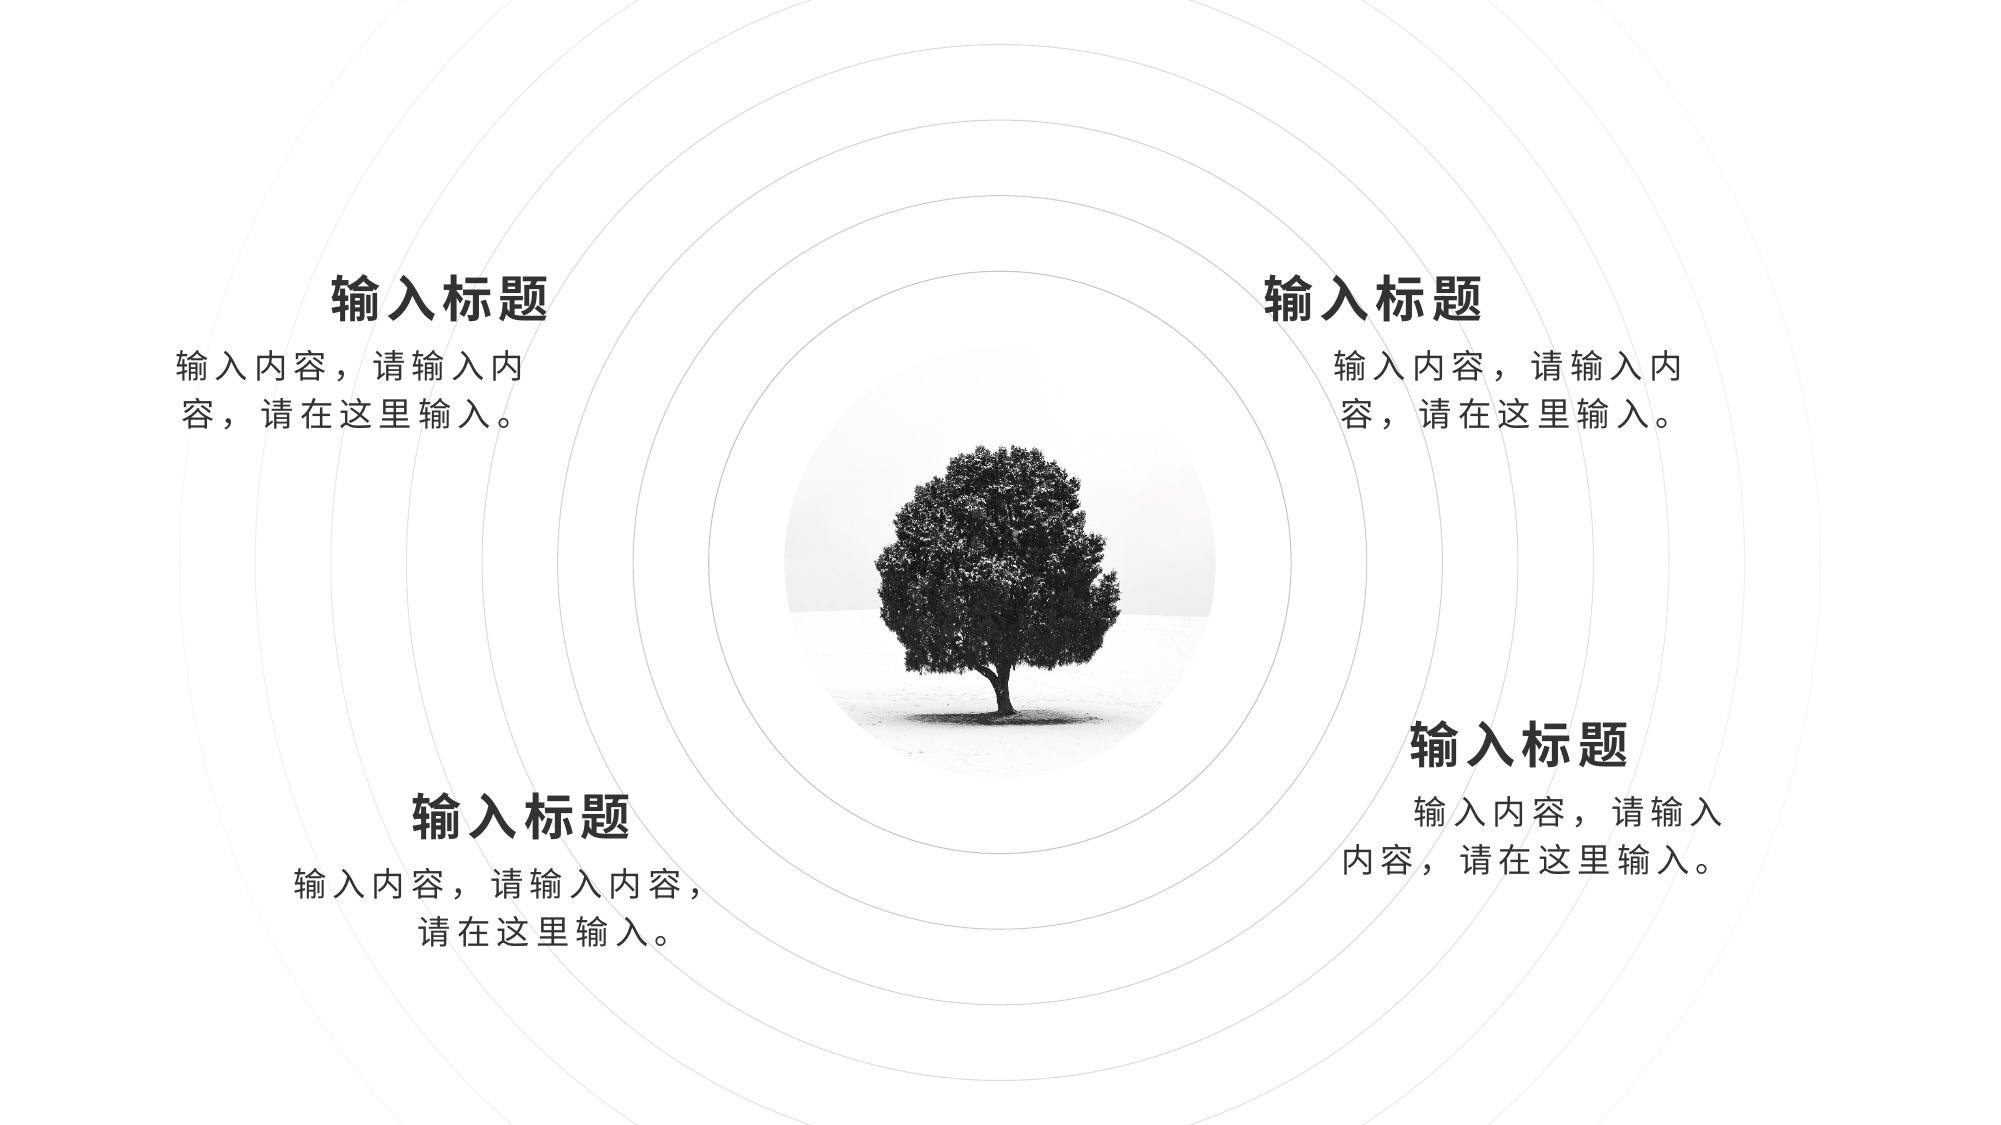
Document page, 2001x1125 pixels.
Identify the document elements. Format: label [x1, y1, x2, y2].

text_box [123, 260, 569, 442]
text_box [1243, 260, 1704, 442]
text_box [1292, 706, 1745, 889]
text_box [104, 0, 1896, 1125]
text_box [269, 778, 703, 960]
